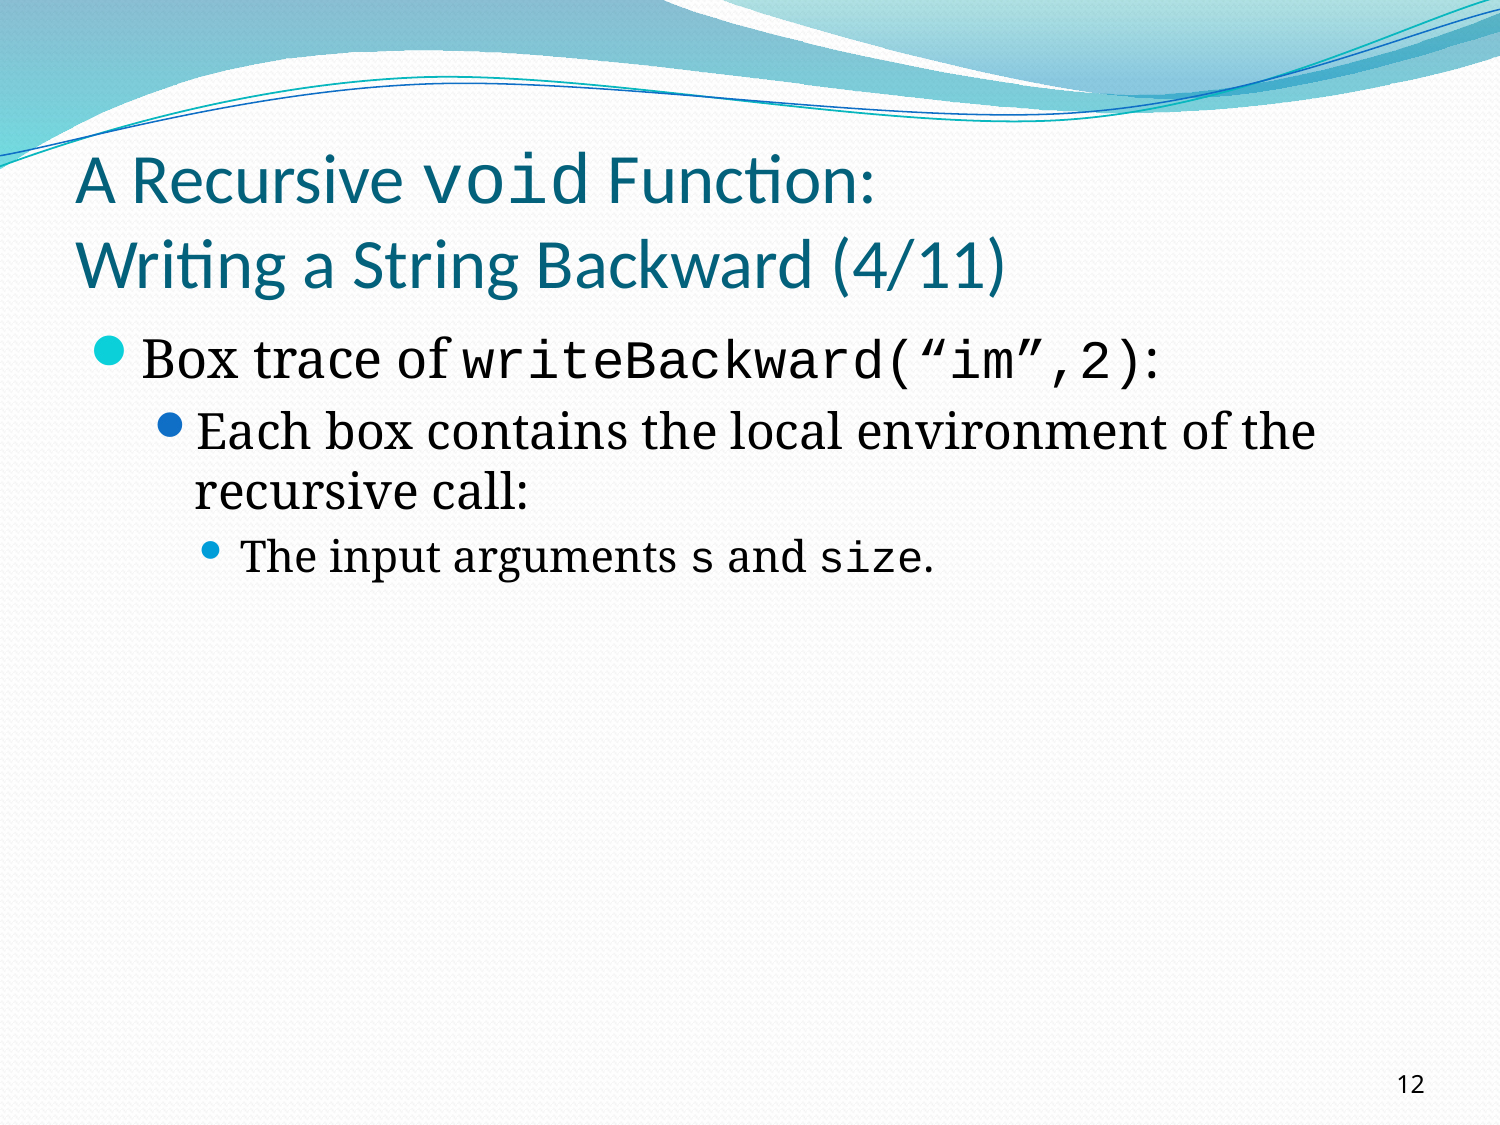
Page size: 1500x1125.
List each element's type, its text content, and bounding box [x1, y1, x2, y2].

title A Recursive void Function: Writing a String Backward (4/11) [75, 115, 1425, 303]
list Box trace of writeBackward(“im”,2): Each box contains the local environment of the recursive call: The input arguments s and size. [75, 317, 1425, 1038]
slide_number 12 [1299, 1042, 1425, 1103]
